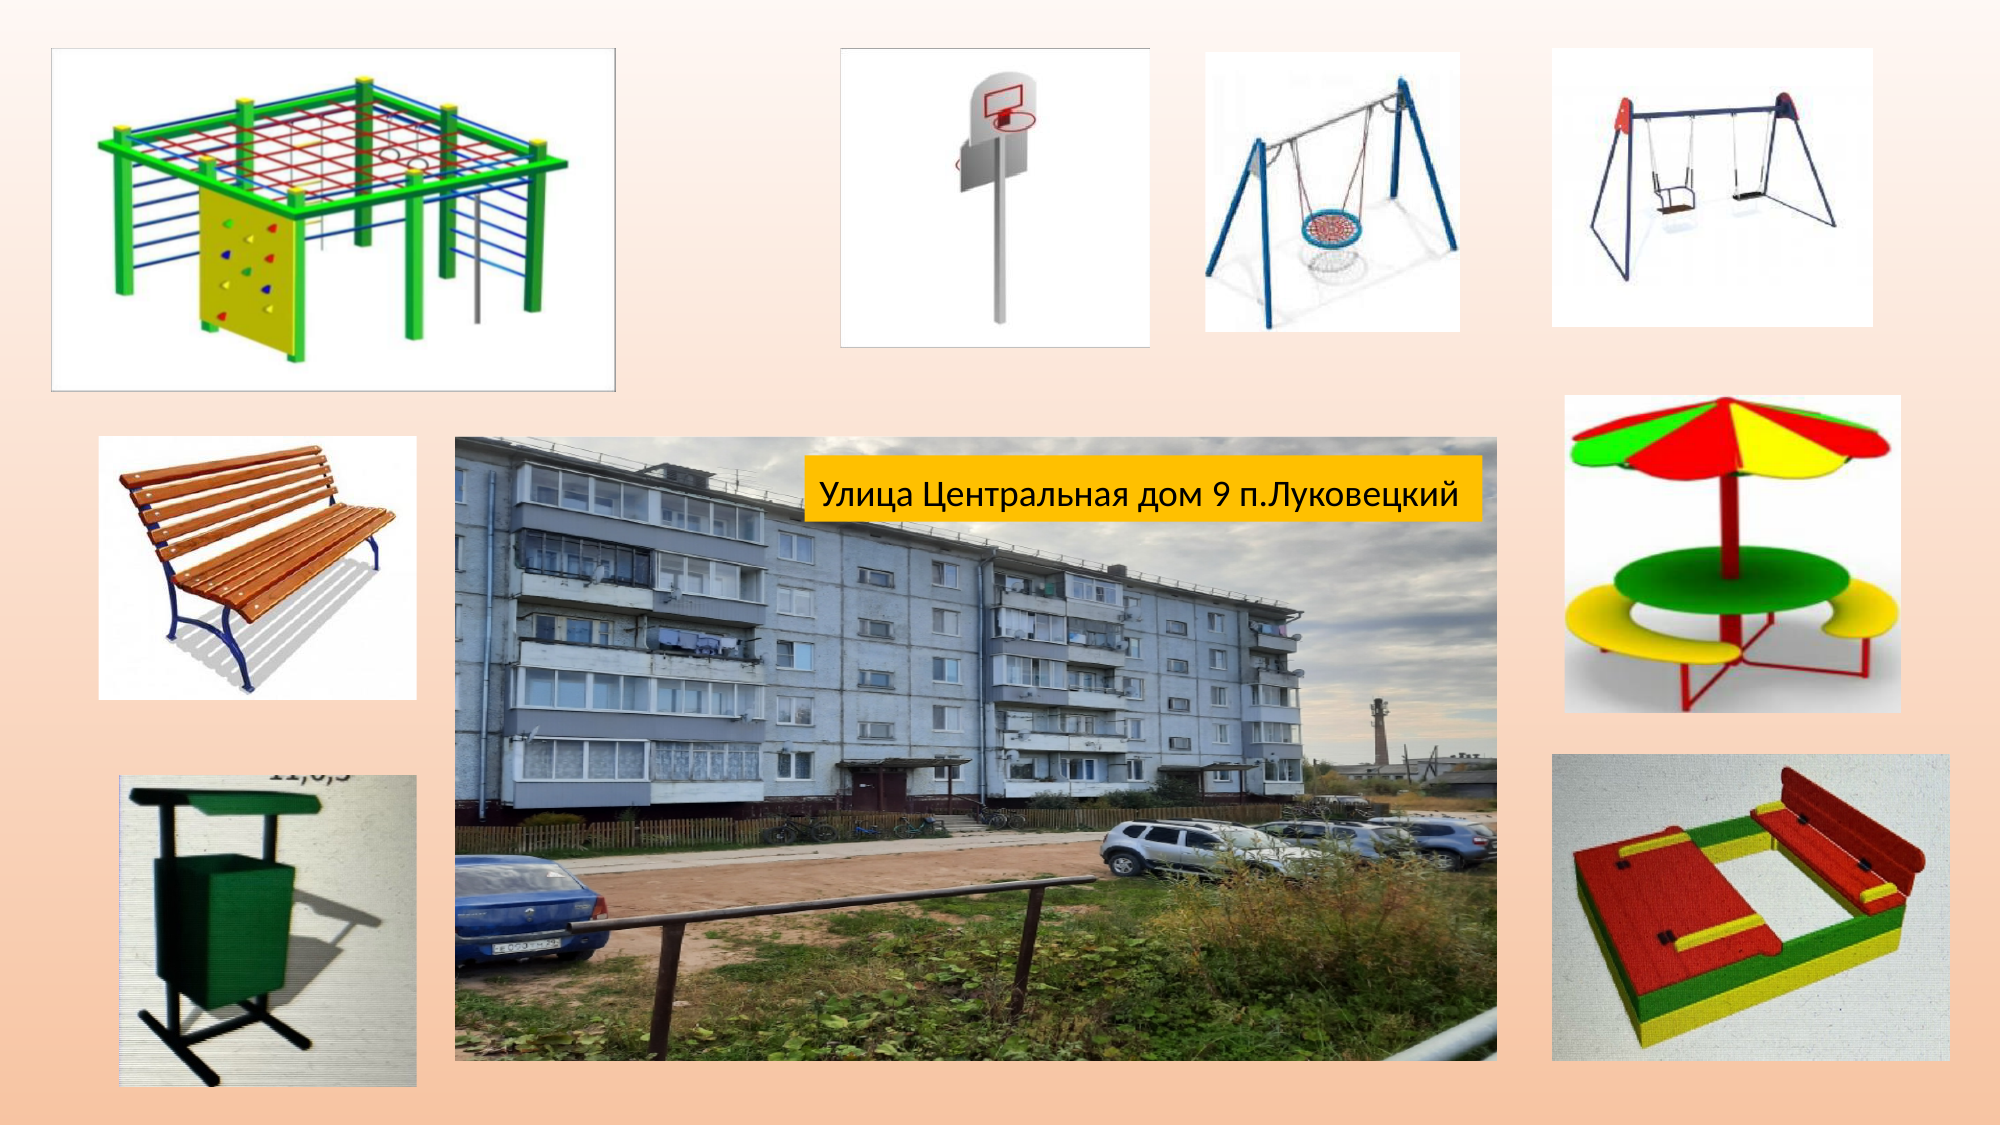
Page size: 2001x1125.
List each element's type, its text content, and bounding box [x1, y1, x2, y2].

picture [1552, 754, 1950, 1061]
picture [98, 436, 417, 700]
text_box Улица Центральная дом 9 п.Луковецкий [1288, 455, 1483, 522]
picture [1552, 48, 1873, 327]
picture [456, 48, 1497, 1125]
picture [119, 775, 417, 1087]
picture [1564, 395, 1901, 713]
picture [51, 48, 616, 392]
